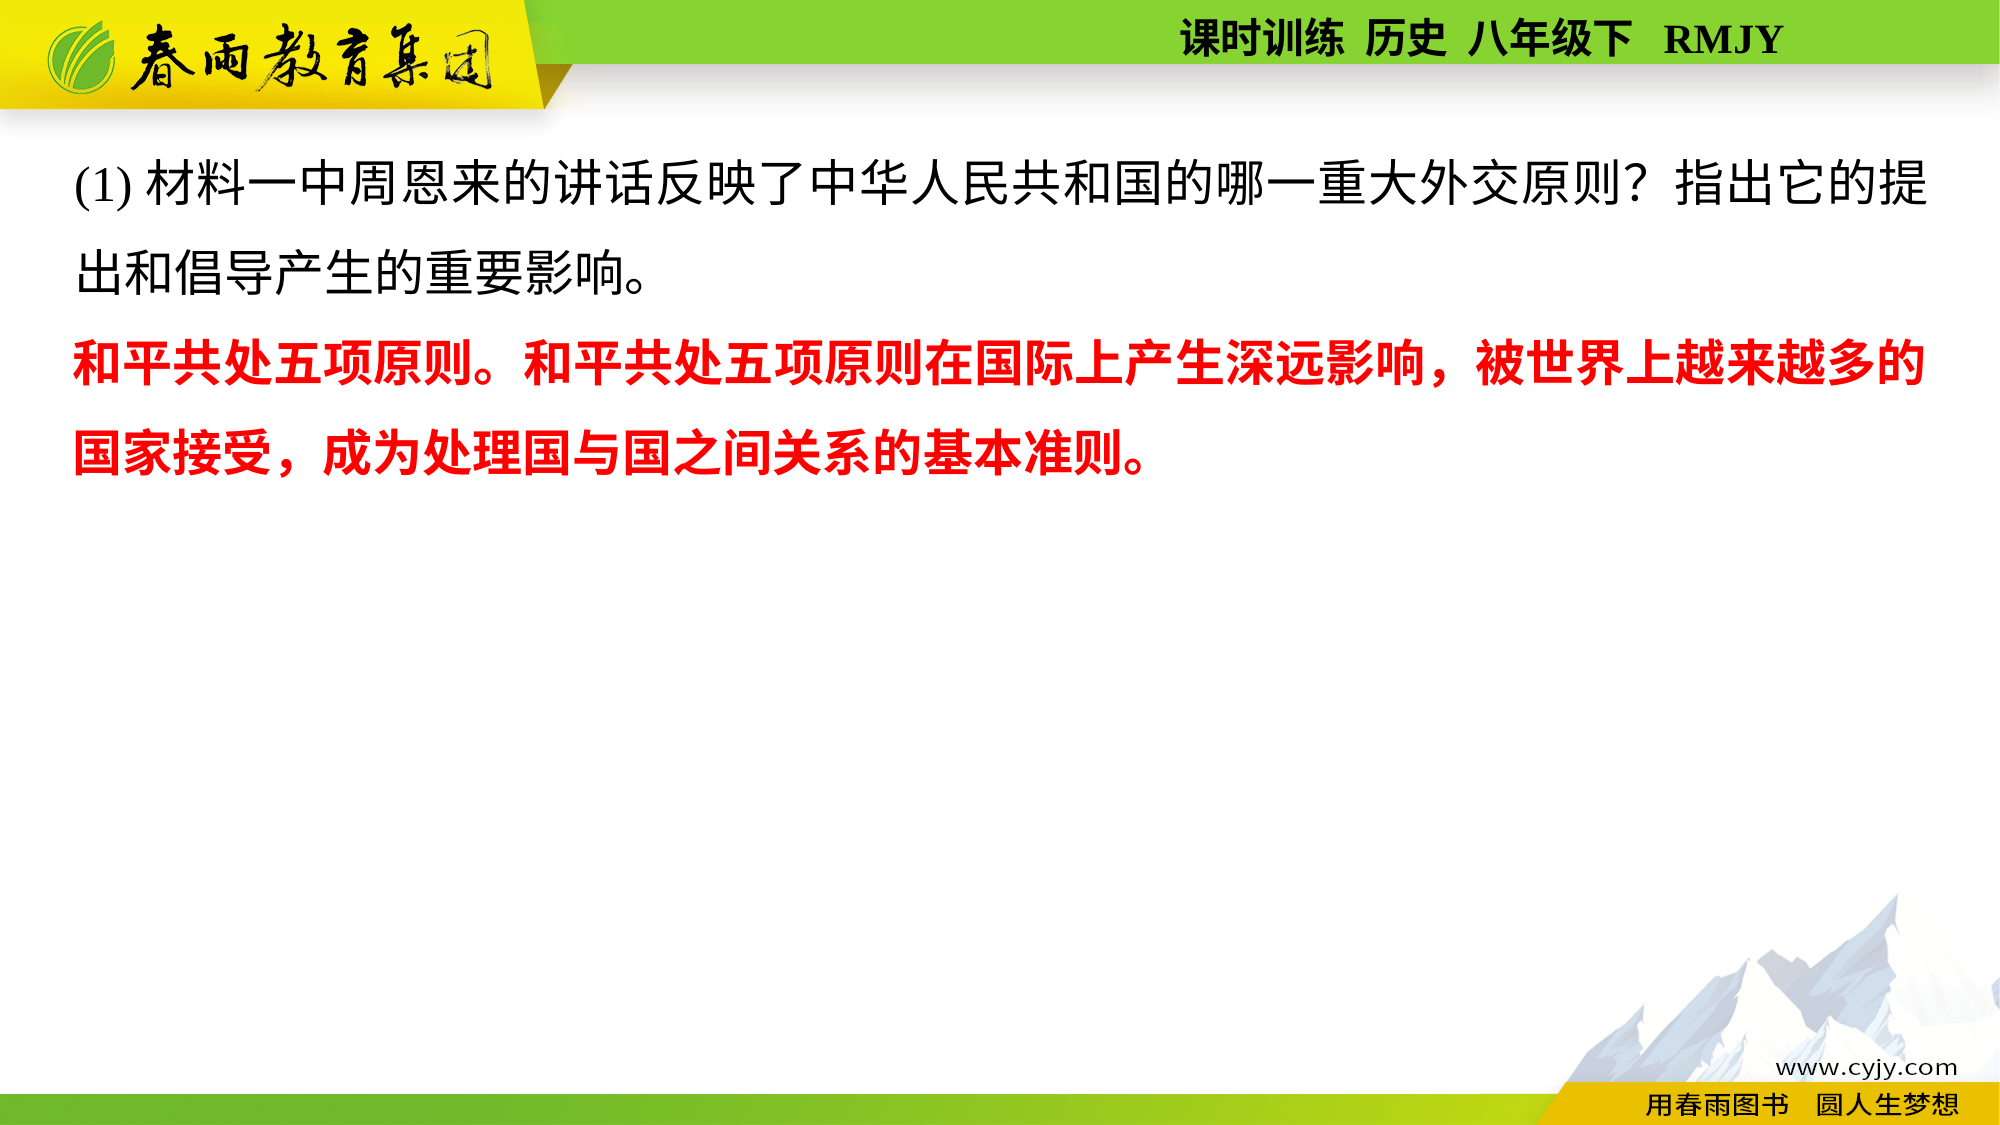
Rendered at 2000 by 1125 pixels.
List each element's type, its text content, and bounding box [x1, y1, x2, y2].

list (1)材料一中周恩来的讲话反映了中华人民共和国的哪一重大外交原则？指出它的提出和倡导产生的重要影响。 [59, 113, 1944, 299]
picture [0, 0, 2000, 1125]
text_box 和平共处五项原则。和平共处五项原则在国际上产生深远影响，被世界上越来越多的国家接受，成为处理国与国之间关系的基本准则。 [57, 293, 1942, 489]
